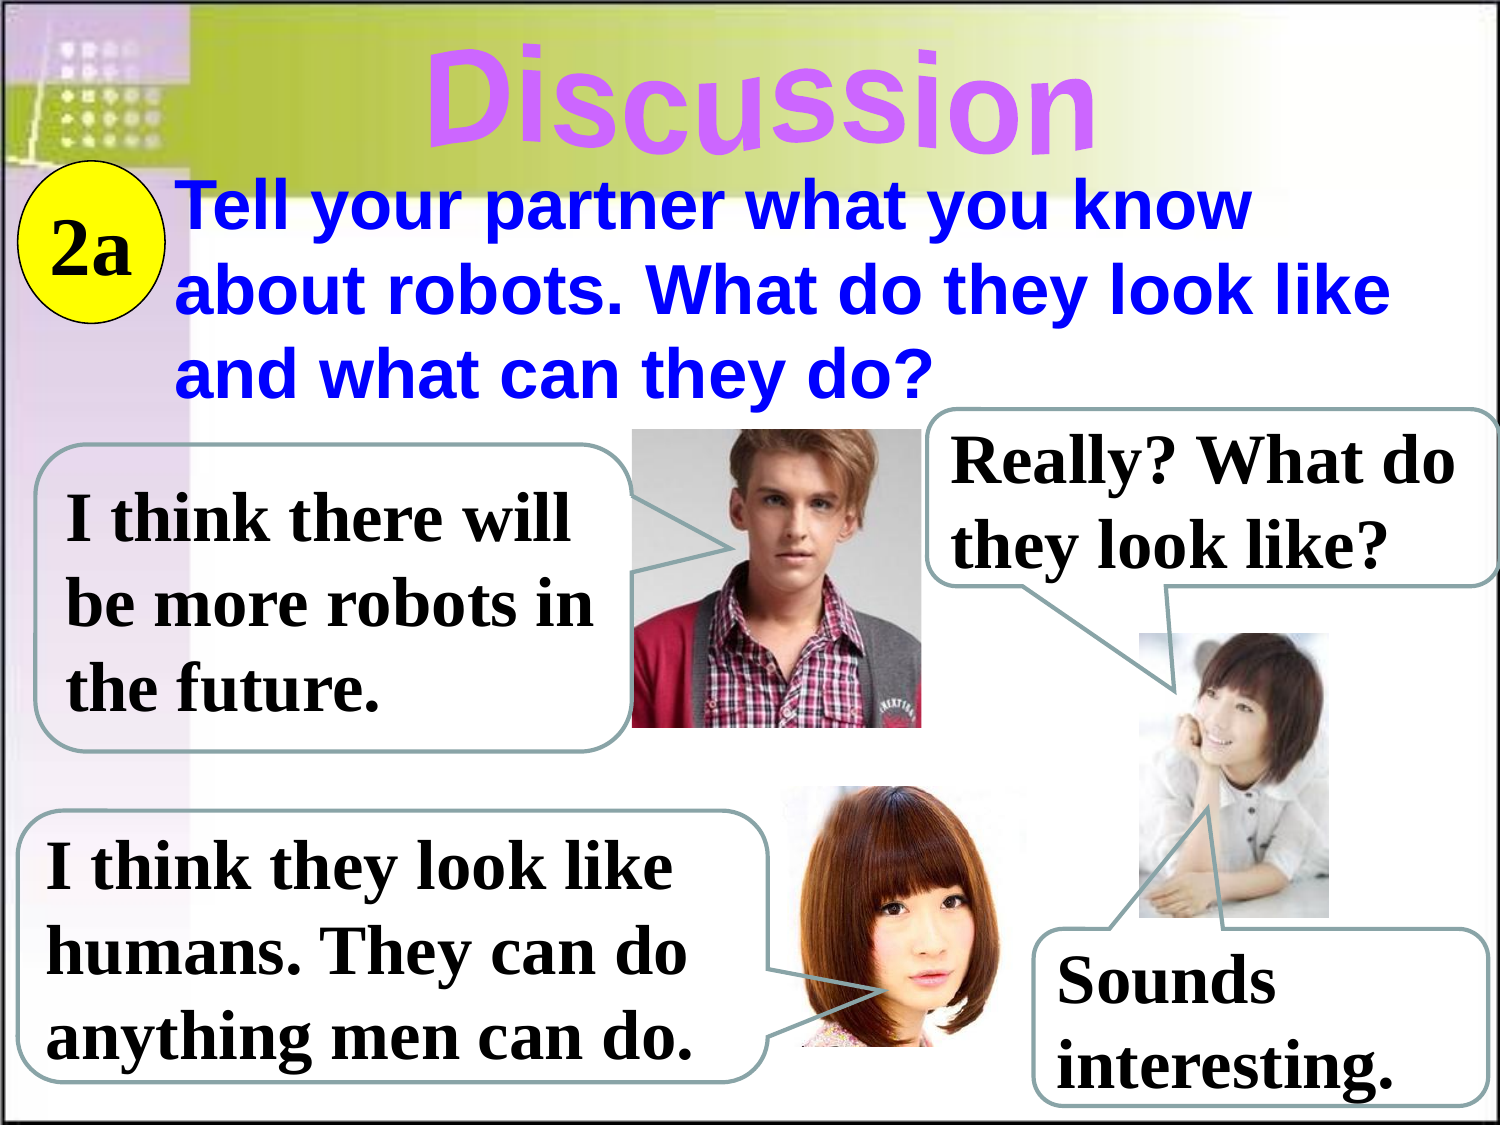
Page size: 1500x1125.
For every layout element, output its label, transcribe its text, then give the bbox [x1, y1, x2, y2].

text_box Really? What do they look like? [927, 409, 1500, 664]
text_box Sounds interesting. [1033, 898, 1489, 1106]
text_box Tell your partner what you know about robots. What do they look like and what can they do? [159, 151, 1430, 421]
text_box I think there will be more robots in the future. [35, 444, 626, 752]
picture [0, 0, 1500, 1125]
text_box I think they look like humans. They can do anything men can do. [17, 810, 768, 1083]
text_box 2a [17, 160, 166, 324]
